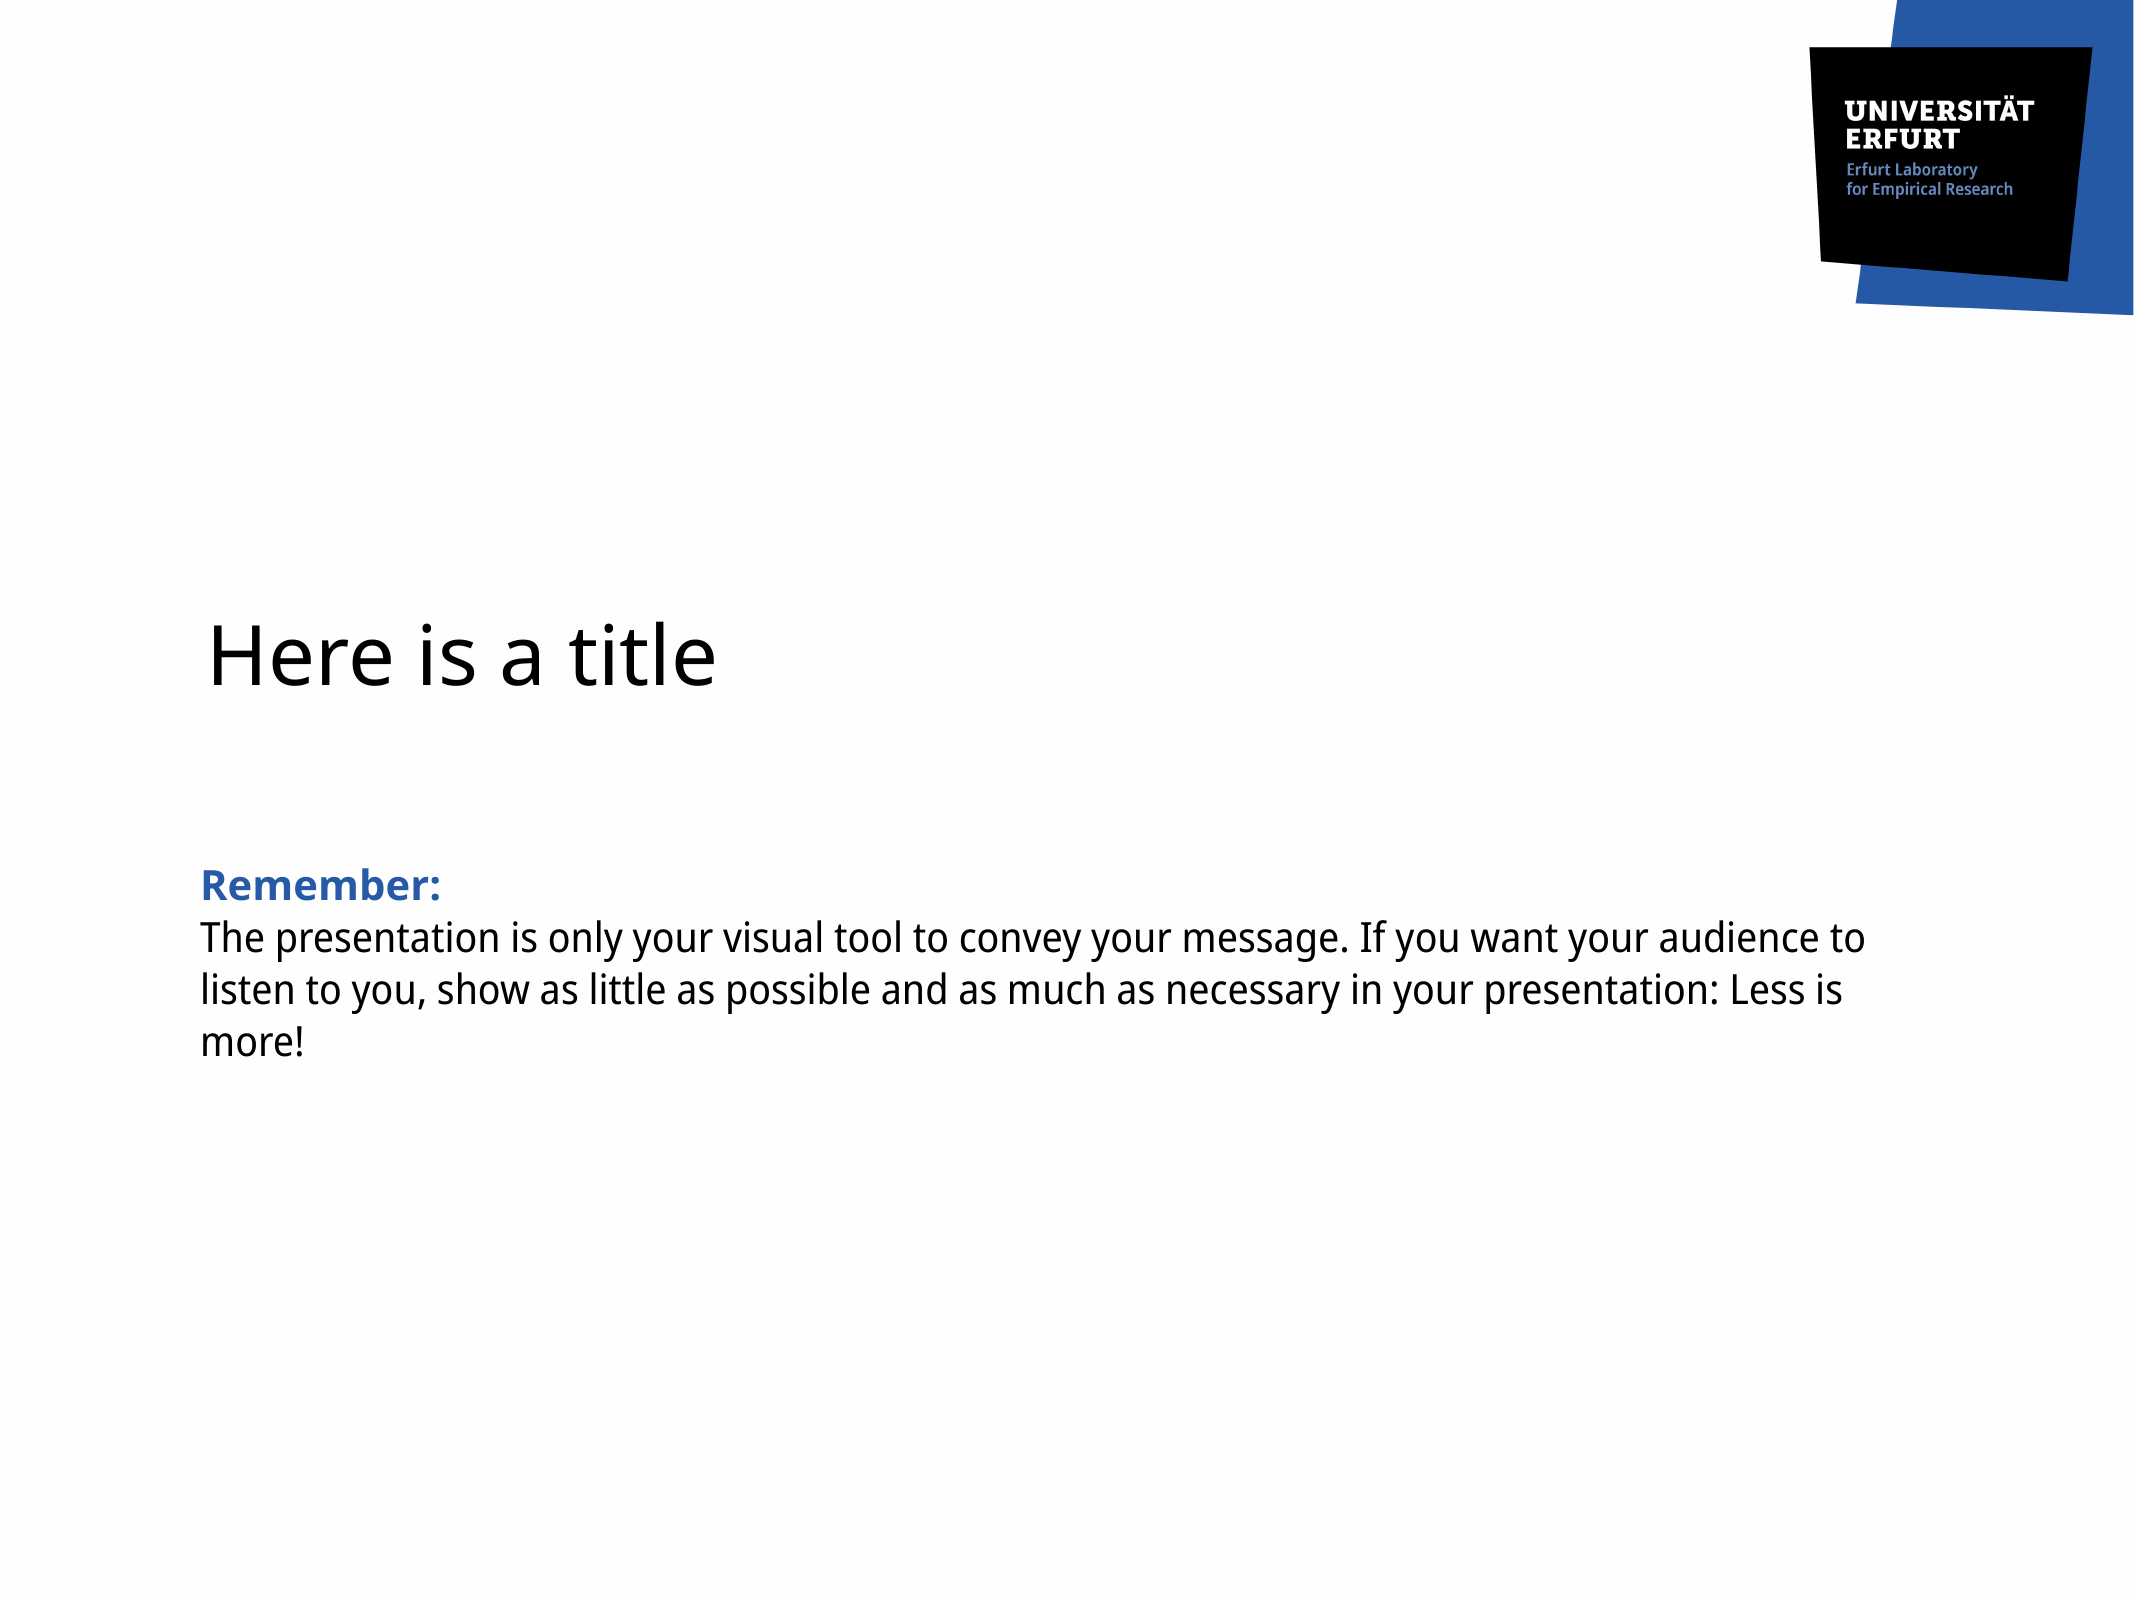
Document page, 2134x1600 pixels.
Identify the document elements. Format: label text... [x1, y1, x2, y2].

picture [0, 0, 2134, 1600]
text_box Remember: The presentation is only your visual tool to convey your message. If you want your audience to listen to you, show as little as possible and as much as necessary in your presentation: Less is more! [191, 847, 1909, 1089]
text_box Here is a title [191, 594, 1711, 825]
